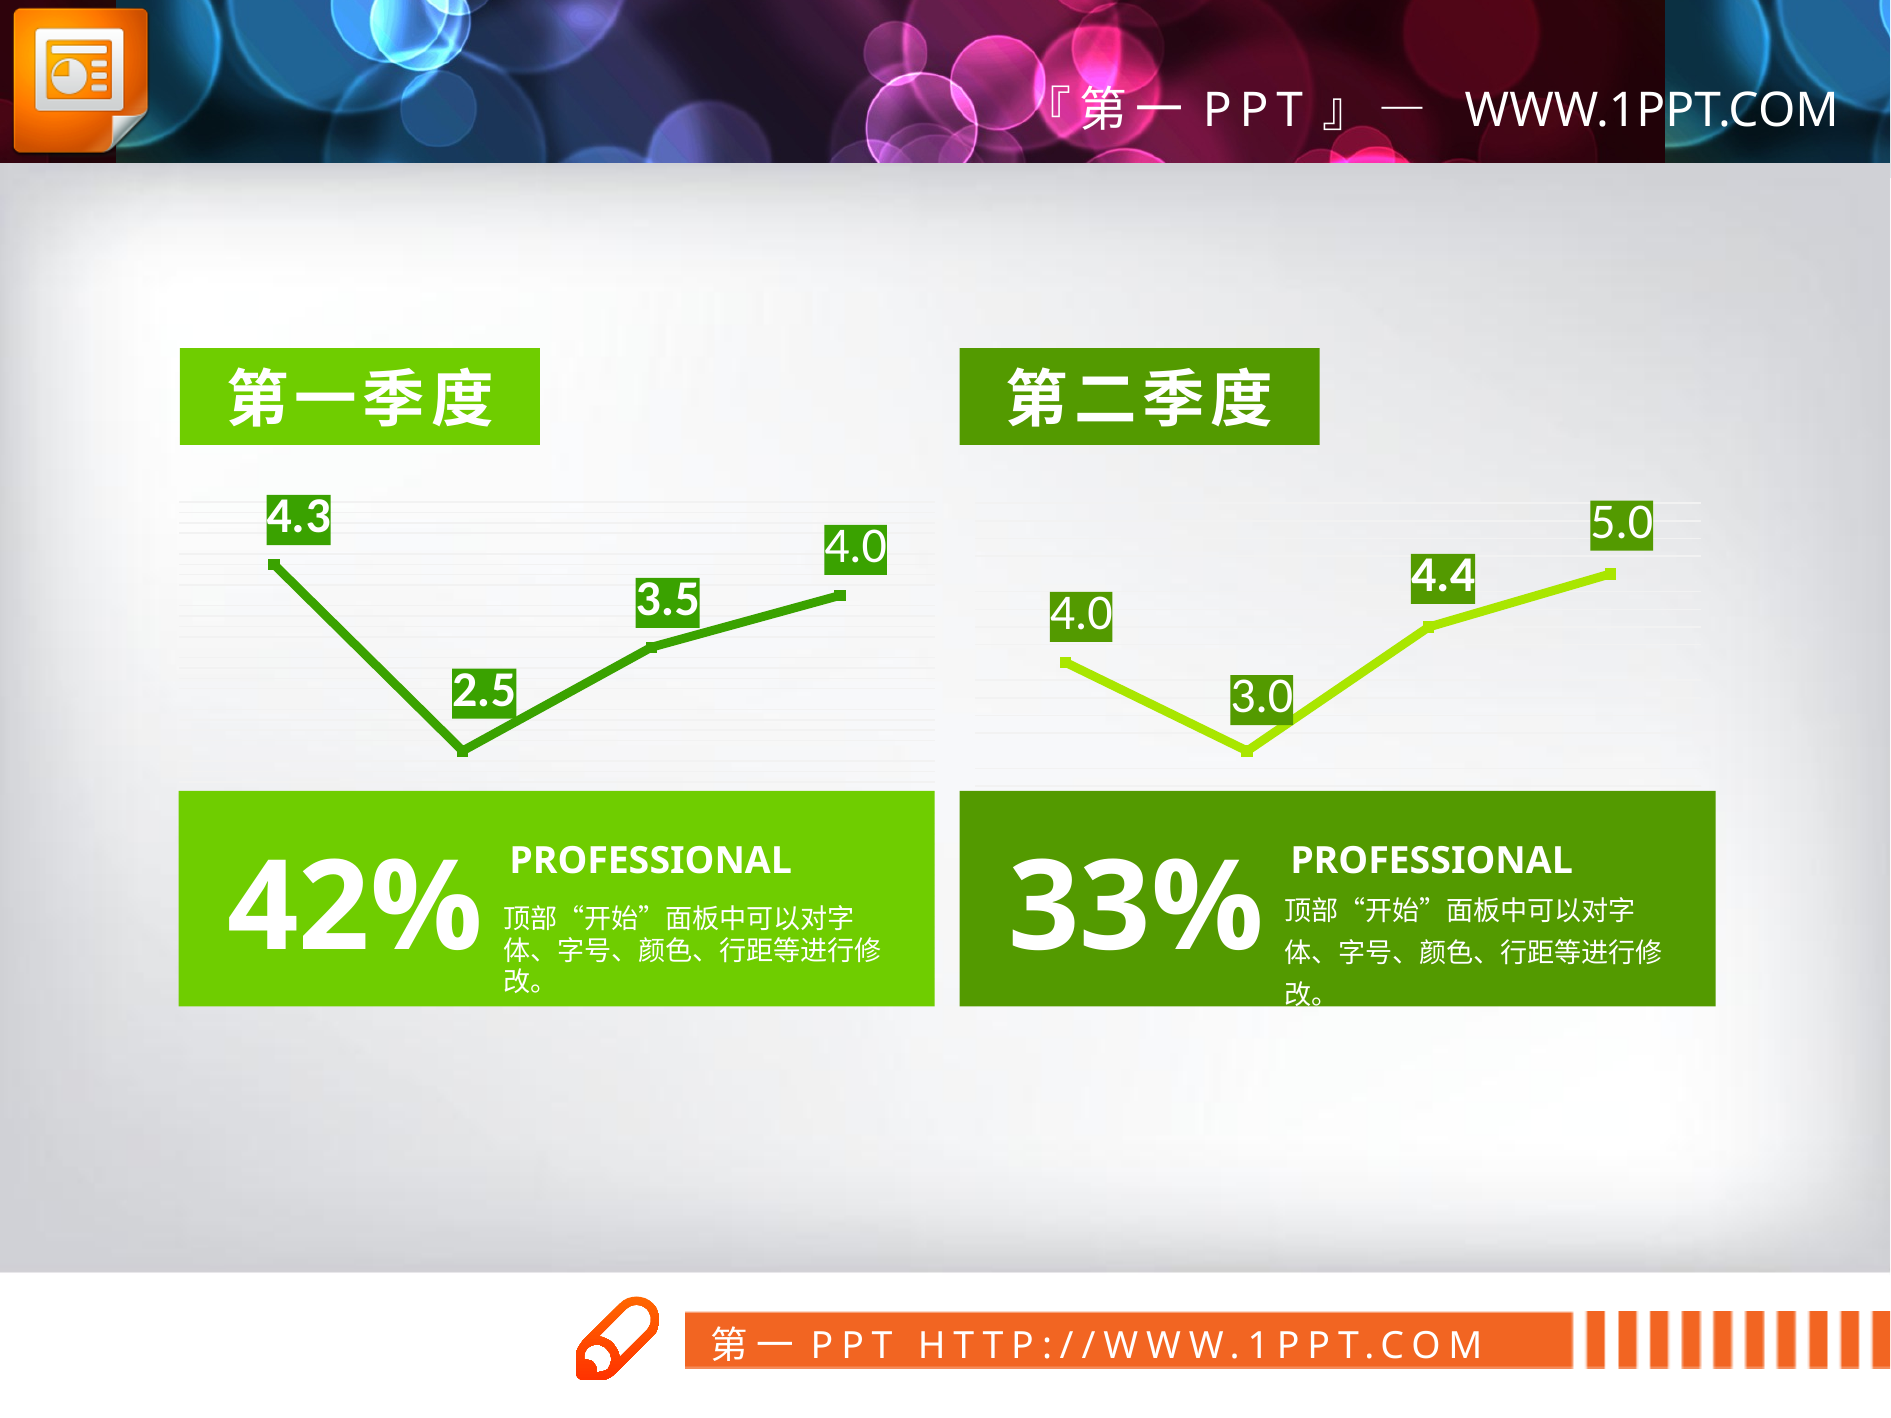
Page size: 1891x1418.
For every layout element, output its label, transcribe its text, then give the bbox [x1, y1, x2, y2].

text_box 第一季度 [179, 348, 540, 445]
picture [685, 1311, 1891, 1369]
chart [959, 474, 1717, 1028]
picture [0, 0, 1891, 1275]
chart [178, 474, 936, 1028]
text_box 第二季度 [959, 348, 1320, 445]
